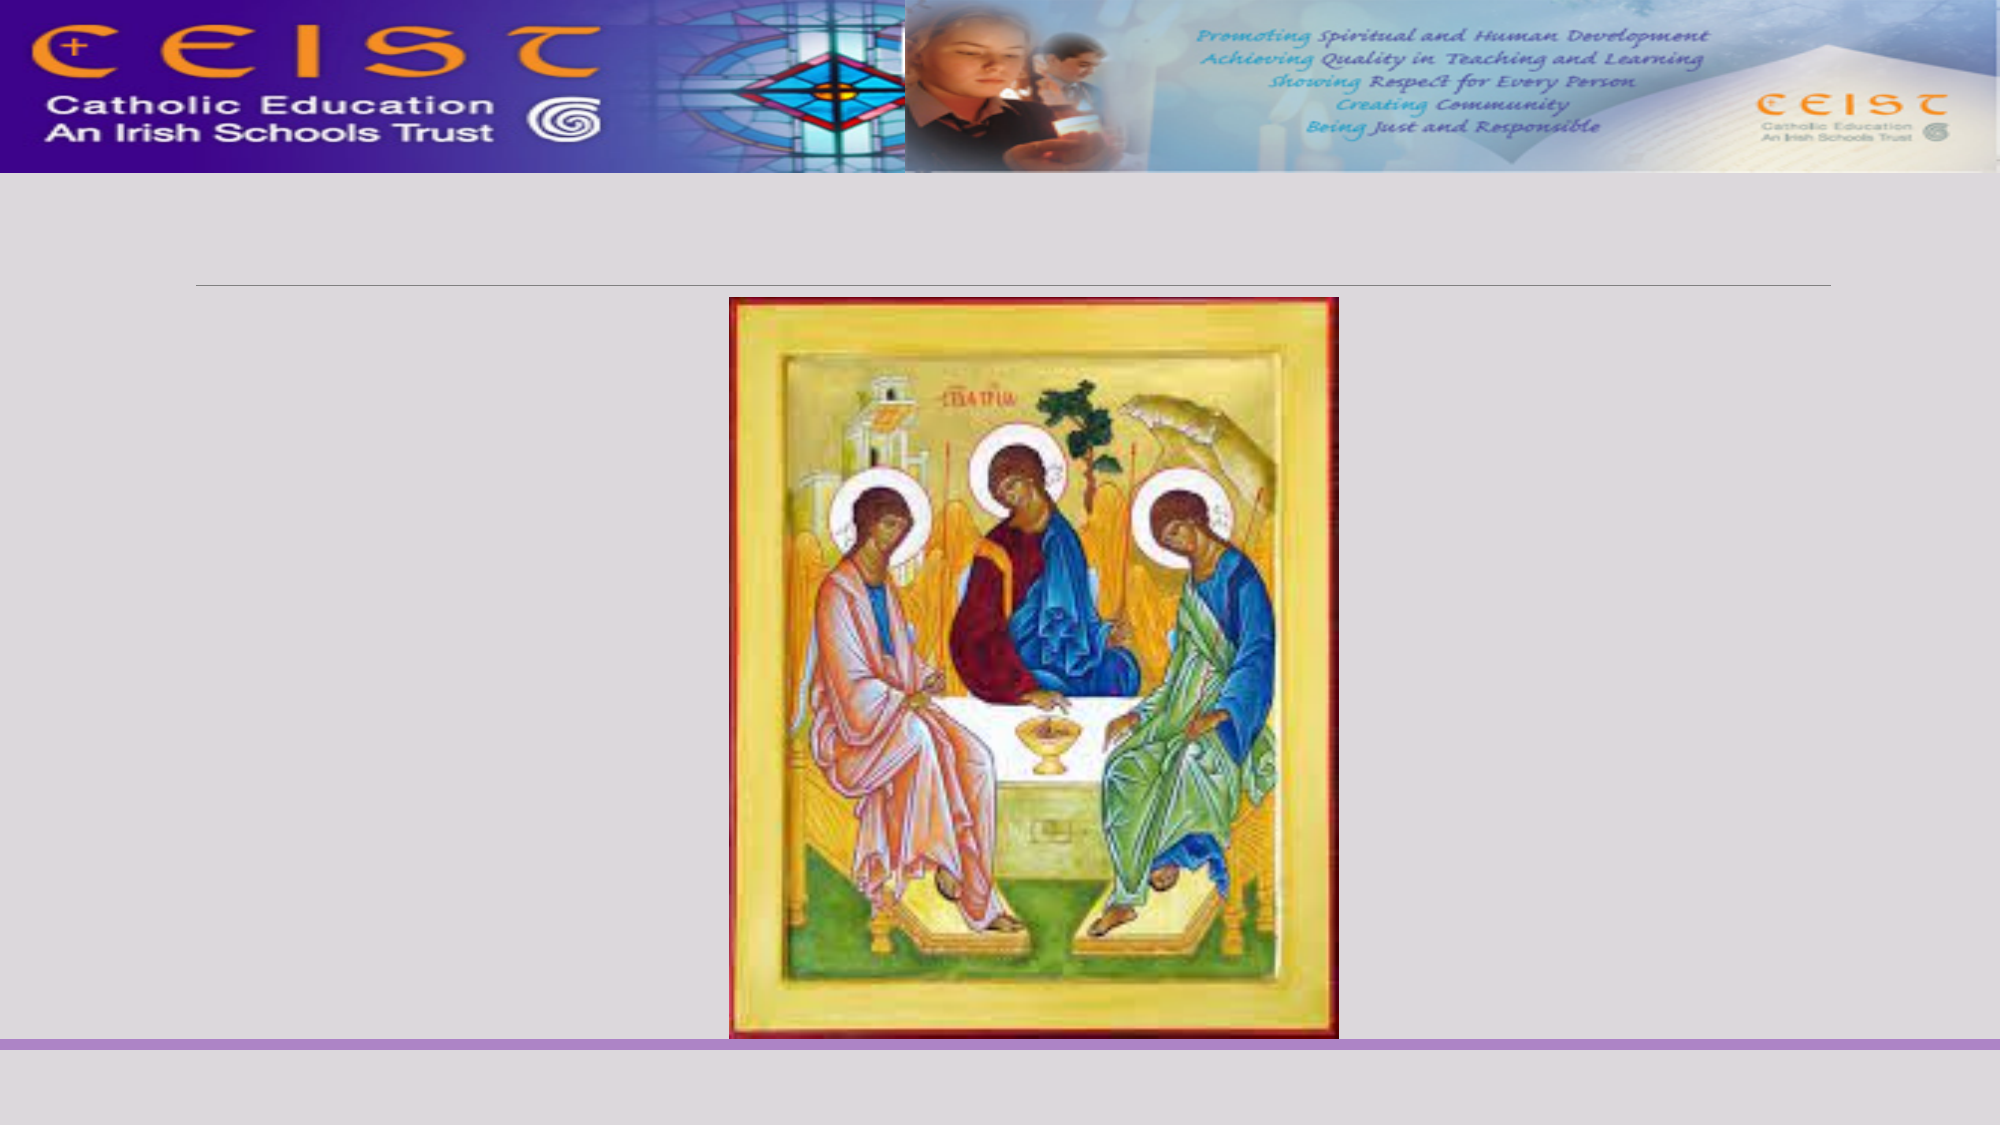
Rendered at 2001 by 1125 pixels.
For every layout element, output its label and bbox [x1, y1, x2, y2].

picture [0, 0, 2000, 173]
list [728, 297, 1340, 1040]
